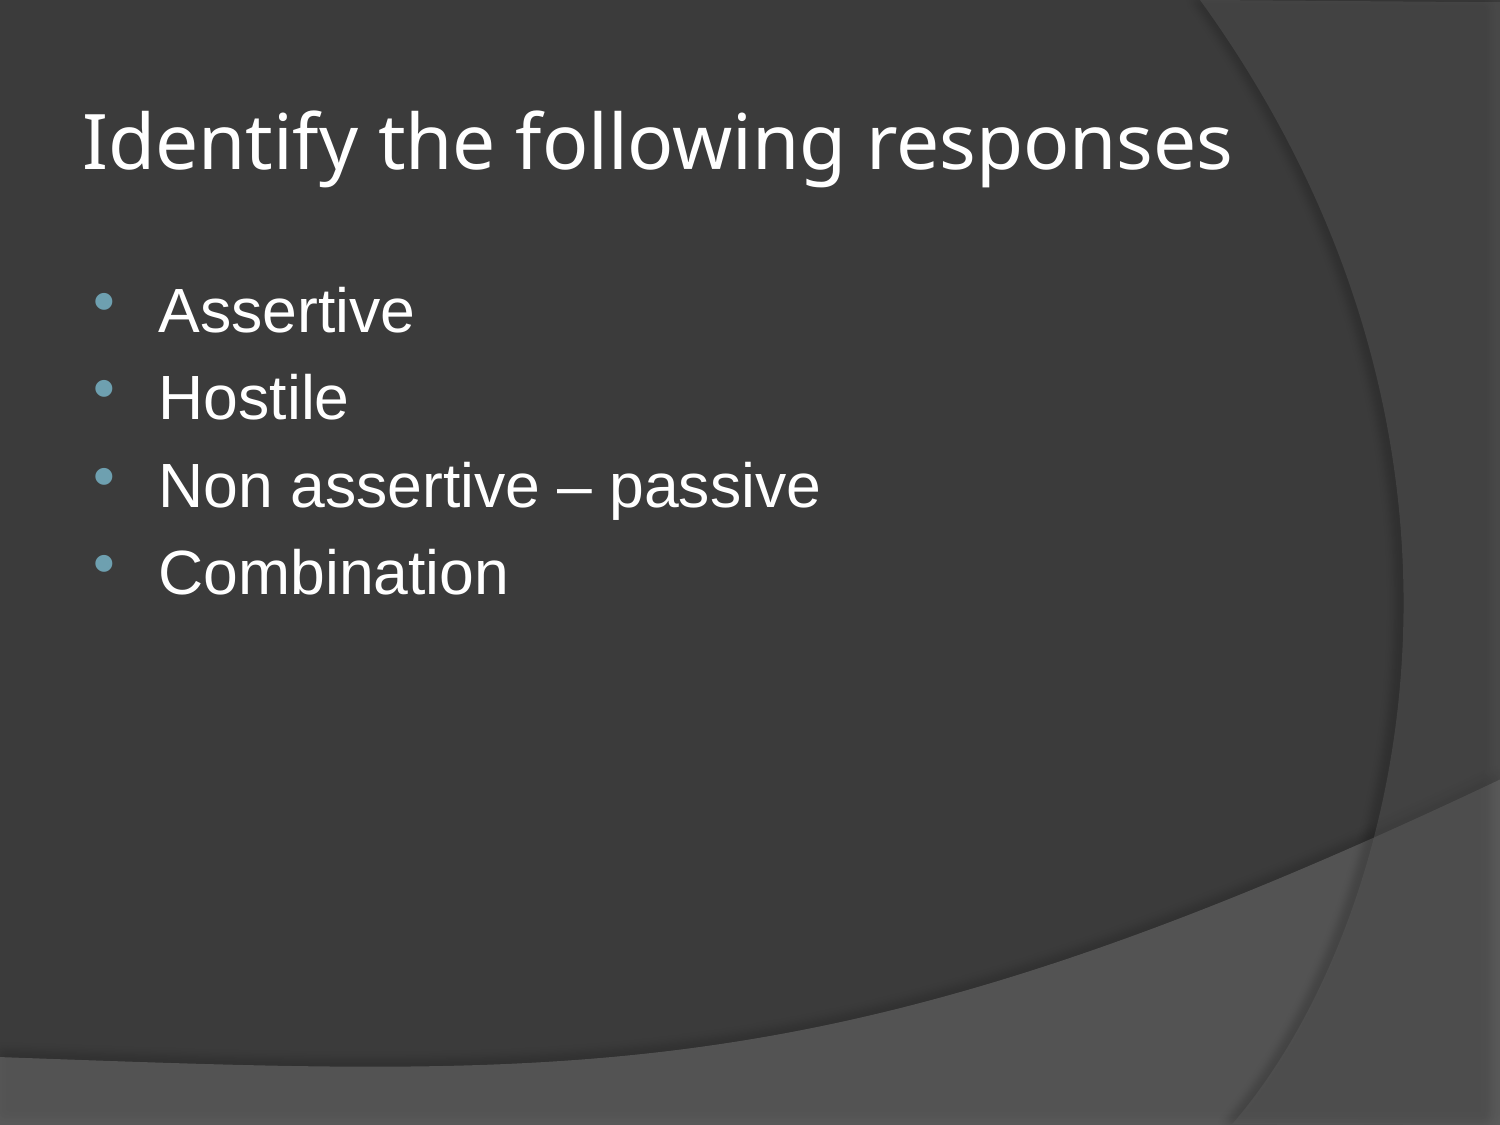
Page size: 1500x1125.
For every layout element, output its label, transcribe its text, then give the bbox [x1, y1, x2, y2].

list Assertive Hostile Non assertive – passive Combination [75, 262, 1300, 1005]
title Identify the following responses [75, 45, 1300, 233]
